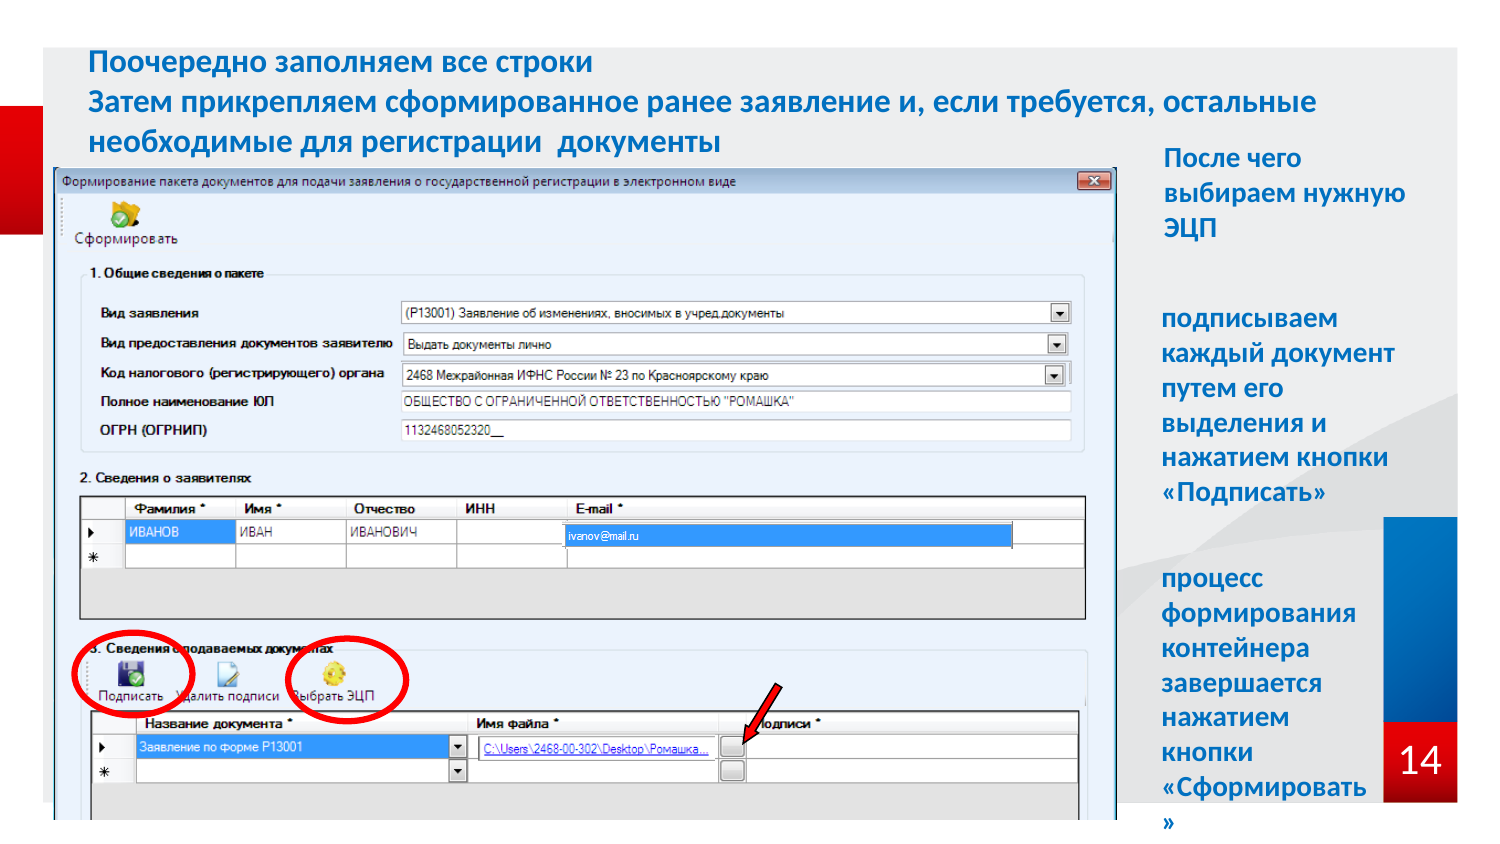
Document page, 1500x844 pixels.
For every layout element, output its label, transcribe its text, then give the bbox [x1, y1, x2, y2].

picture [0, 0, 1500, 844]
text_box После чего выбираем нужную ЭЦП [1103, 131, 1447, 307]
text_box Затем прикрепляем сформированное ранее заявление и, если требуется, остальные необходимые для регистрации документы [27, 72, 1470, 153]
text_box Поочередно заполняем все строки [27, 32, 1470, 72]
text_box процесс формирования контейнера завершается нажатием кнопки «Сформировать» [1121, 551, 1396, 726]
text_box [1121, 575, 1400, 753]
slide_number 14 [1378, 721, 1462, 806]
text_box подписываем каждый документ путем его выделения и нажатием кнопки «Подписать» [1121, 291, 1444, 466]
list [1121, 466, 1353, 551]
